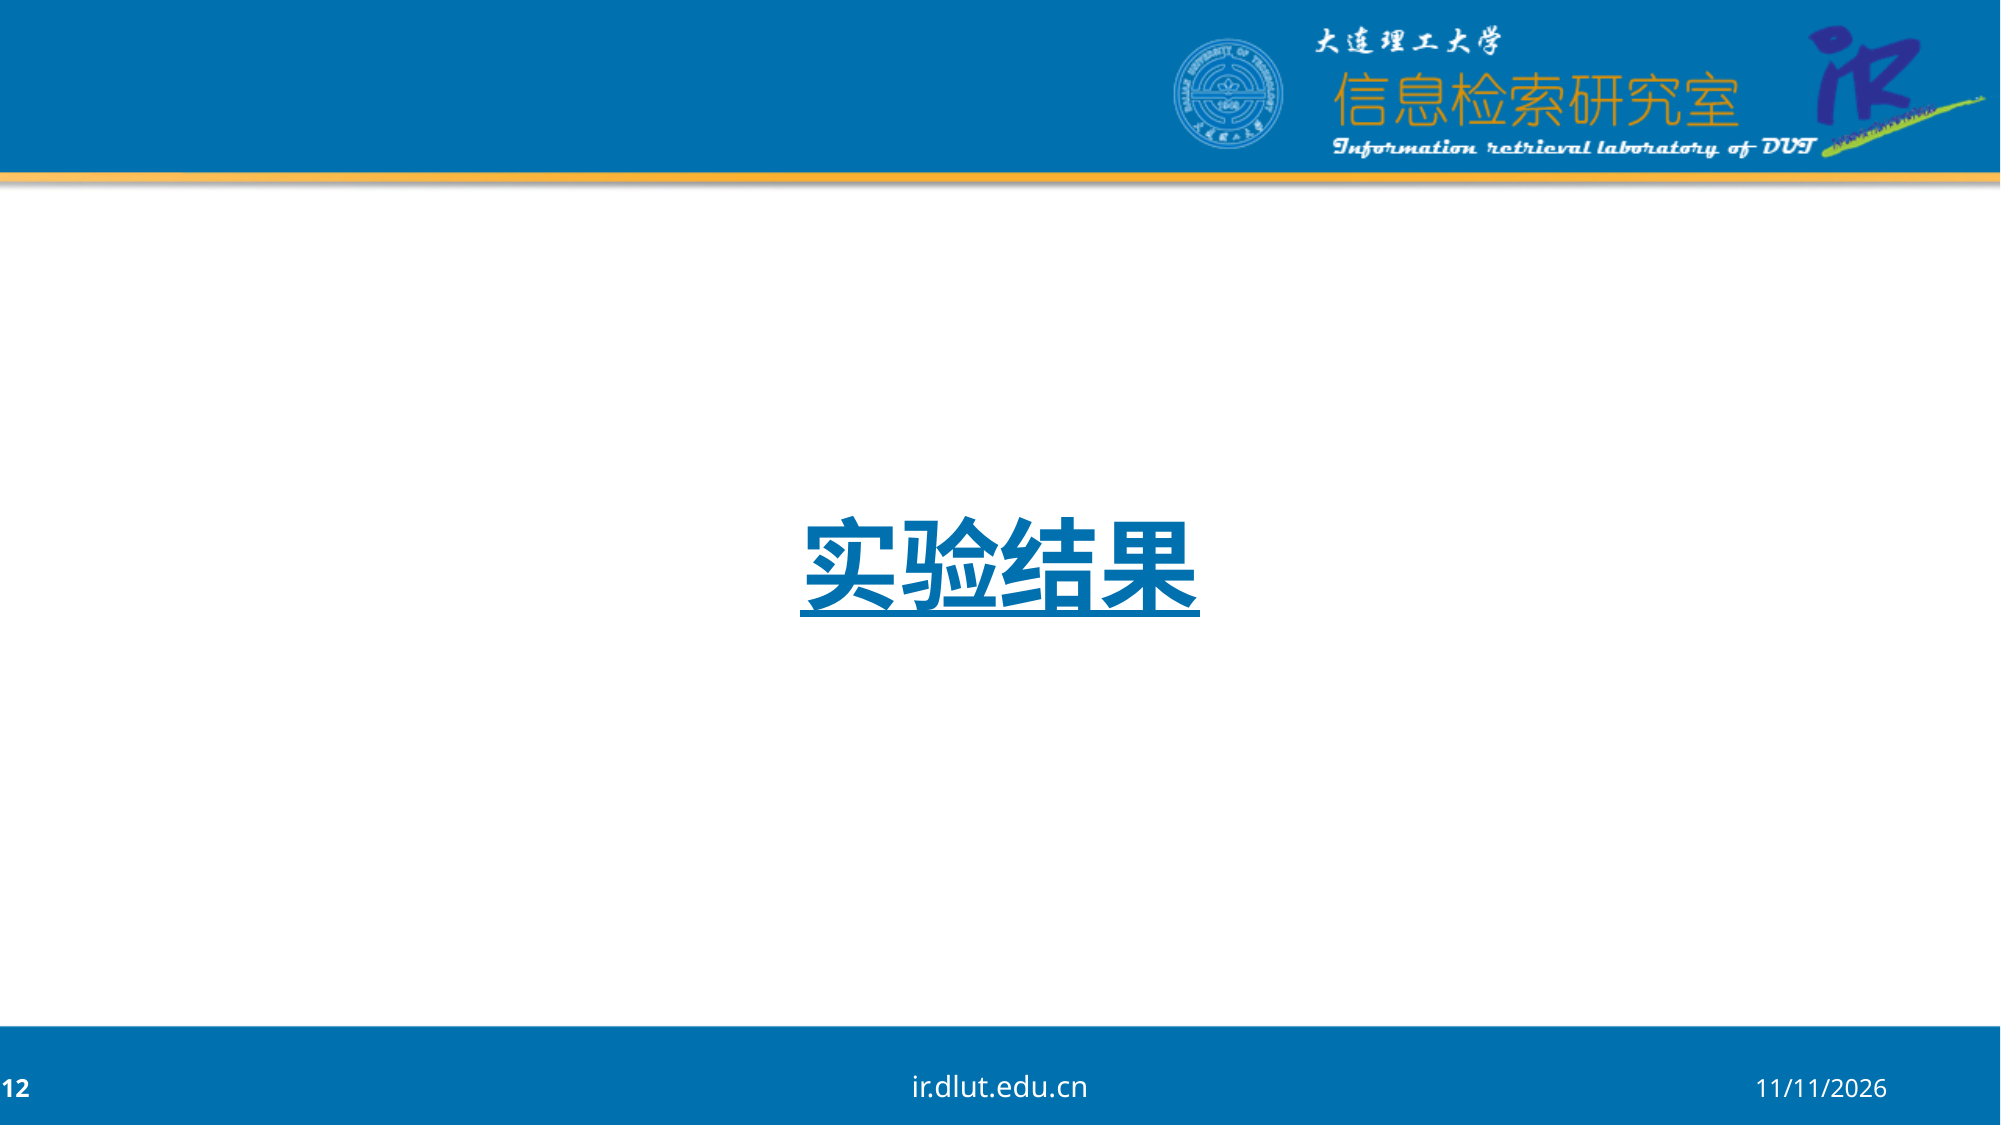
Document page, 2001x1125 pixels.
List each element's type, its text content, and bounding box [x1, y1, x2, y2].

text_box 实验结果 [150, 495, 1850, 630]
picture [0, 0, 2001, 1125]
